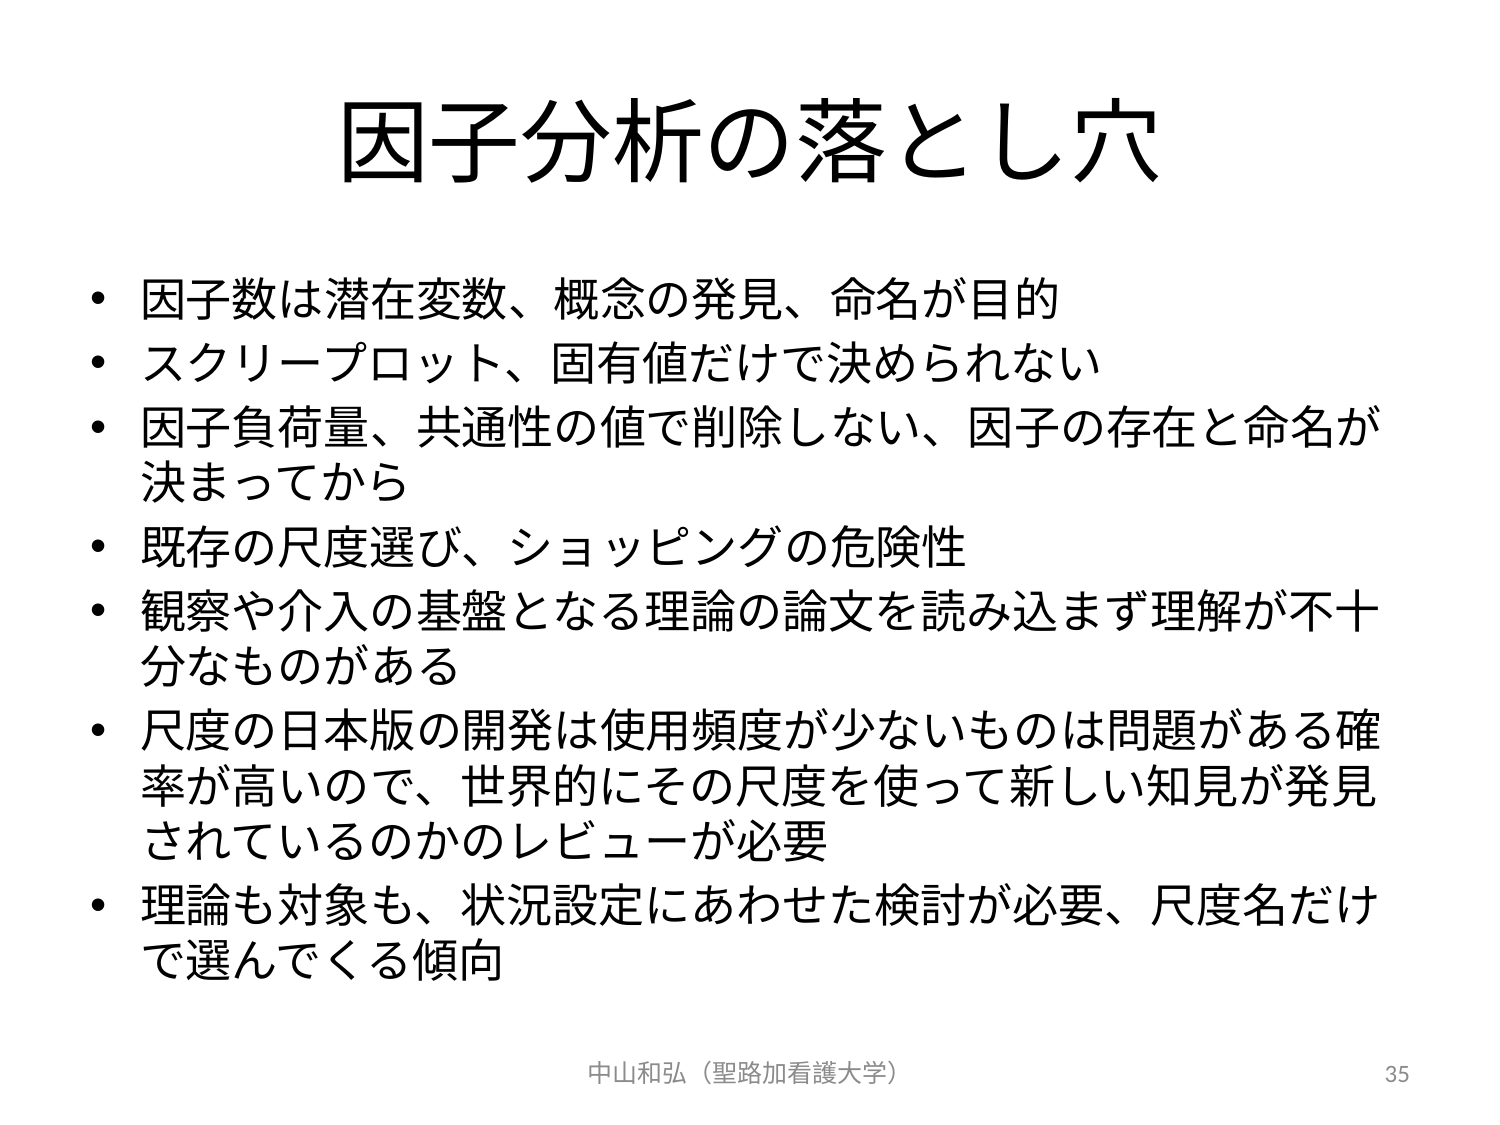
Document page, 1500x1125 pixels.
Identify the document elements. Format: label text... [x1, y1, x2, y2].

title 因子分析の落とし穴 [75, 45, 1425, 233]
footer 中山和弘（聖路加看護大学） [512, 1042, 988, 1103]
list 因子数は潜在変数、概念の発見、命名が目的 スクリープロット、固有値だけで決められない 因子負荷量、共通性の値で削除しない、因子の存在と命名が決まってから 既存の尺度選び、ショッピングの危険性 観察や介入の基盤となる理論の論文を読み込まず理解が不十分なものがある 尺度の日本版の開発は使用頻度が少ないものは問題がある確率が高いので、世界的にその尺度を使って新しい知見が発見されているのかのレビューが必要 理論も対象も、状況設定にあわせた検討が必要、尺度名だけで選んでくる傾向 [75, 262, 1425, 1005]
slide_number 35 [1074, 1042, 1425, 1103]
